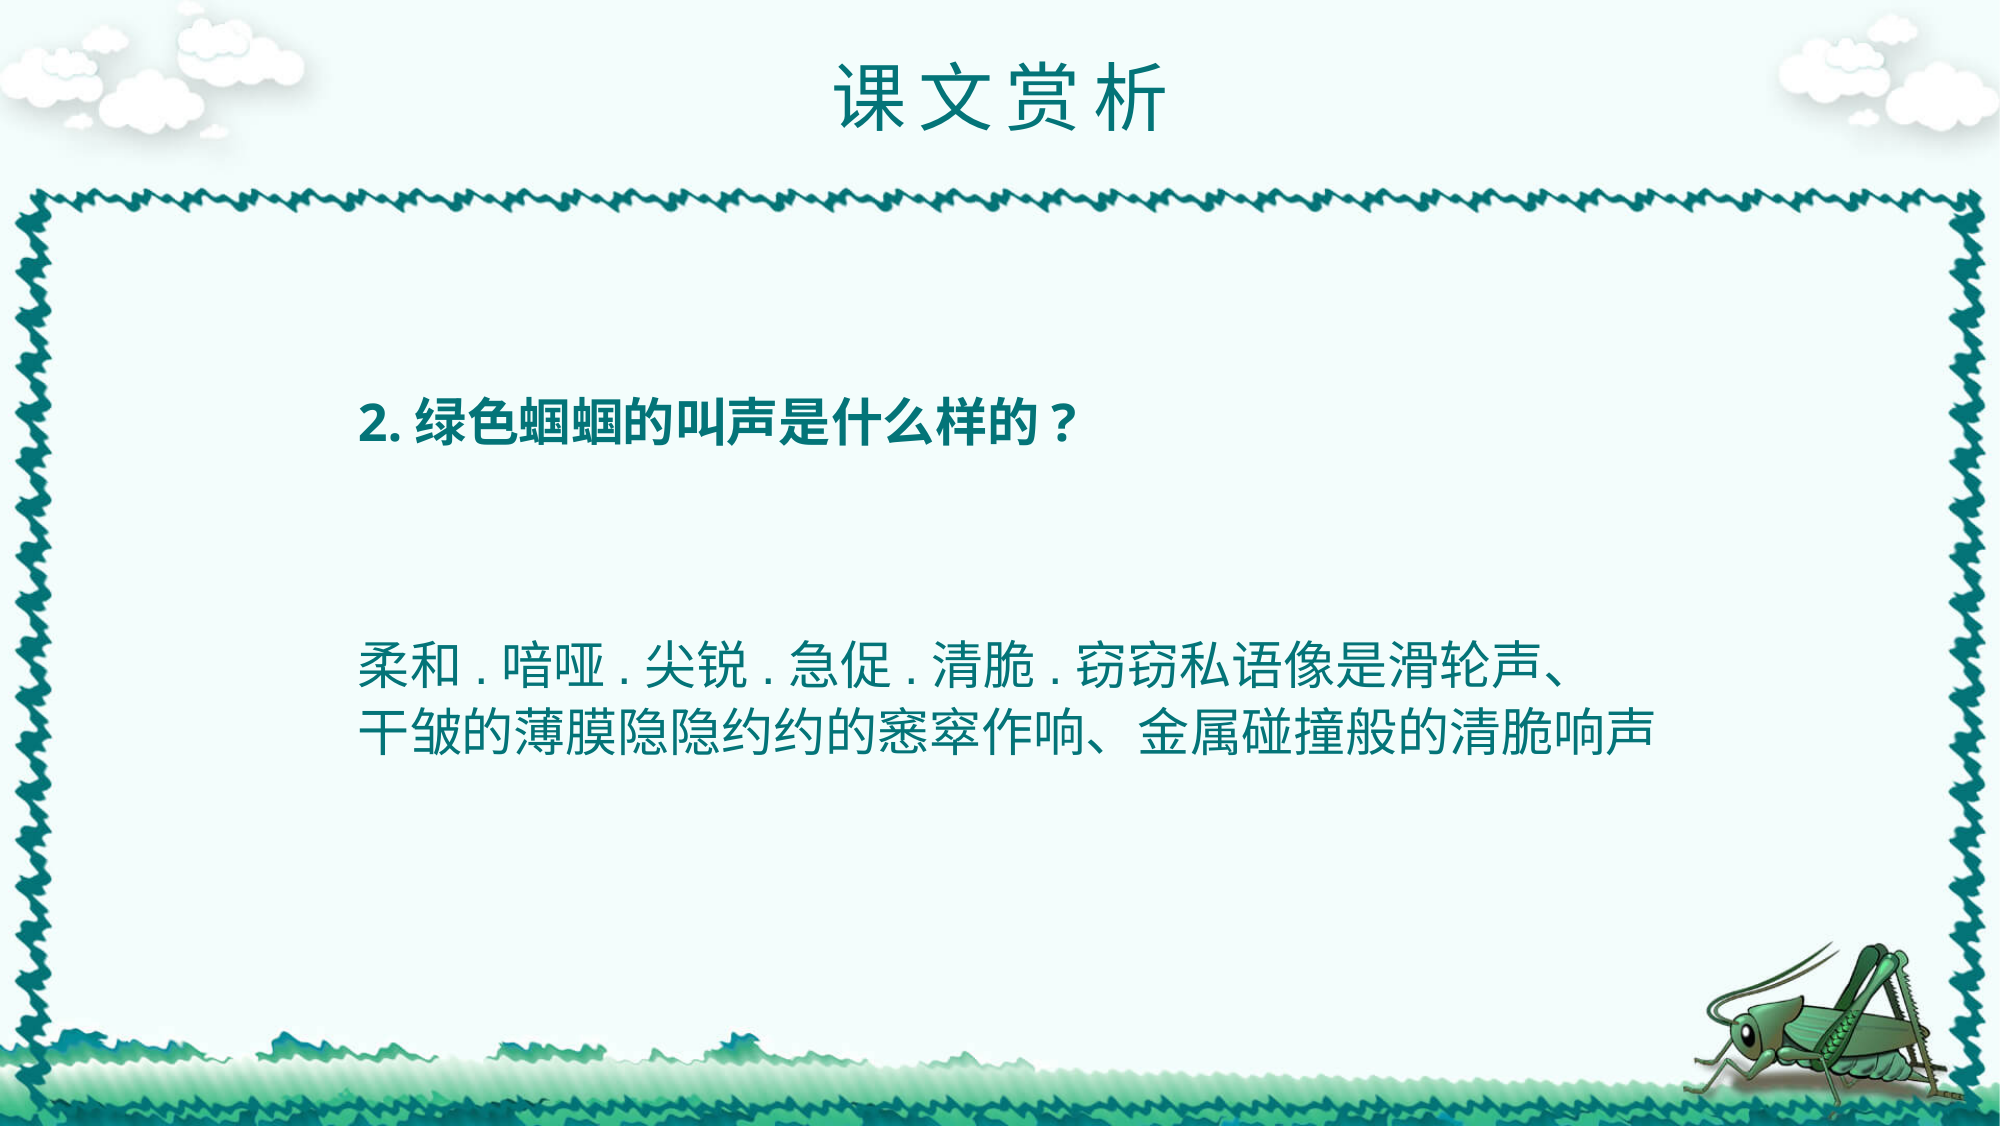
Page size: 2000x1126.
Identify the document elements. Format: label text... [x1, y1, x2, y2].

text_box 2.绿色蝈蝈的叫声是什么样的? [343, 388, 1424, 519]
text_box 柔和.喑哑.尖锐.急促.清脆.窃窃私语像是滑轮声、 干皱的薄膜隐隐约约的窸窣作响、金属碰撞般的清脆响声 [343, 632, 1694, 770]
picture [0, 0, 2000, 1126]
text_box 课文赏析 [671, 49, 1329, 140]
